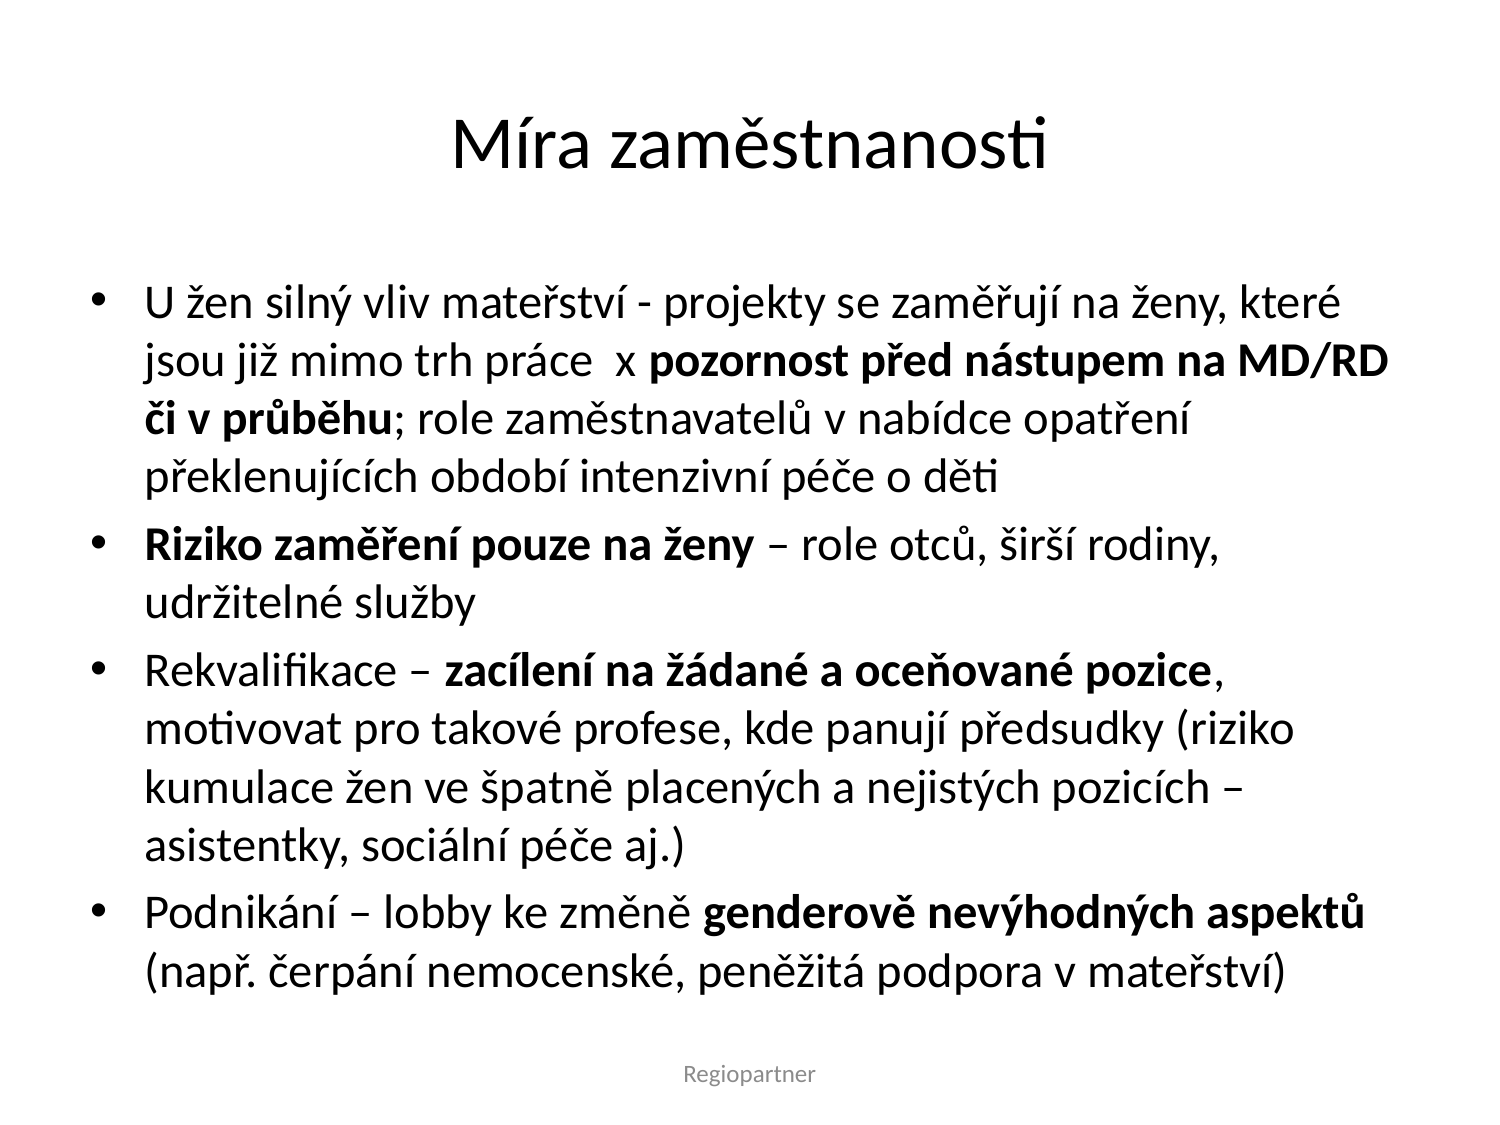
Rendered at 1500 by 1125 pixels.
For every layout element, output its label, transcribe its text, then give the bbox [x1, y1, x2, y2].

footer Regiopartner [512, 1042, 988, 1103]
list U žen silný vliv mateřství - projekty se zaměřují na ženy, které jsou již mimo trh práce x pozornost před nástupem na MD/RD či v průběhu; role zaměstnavatelů v nabídce opatření překlenujících období intenzivní péče o děti Riziko zaměření pouze na ženy – role otců, širší rodiny, udržitelné služby Rekvalifikace – zacílení na žádané a oceňované pozice, motivovat pro takové profese, kde panují předsudky (riziko kumulace žen ve špatně placených a nejistých pozicích – asistentky, sociální péče aj.) Podnikání – lobby ke změně genderově nevýhodných aspektů (např. čerpání nemocenské, peněžitá podpora v mateřství) [75, 262, 1425, 1005]
title Míra zaměstnanosti [75, 45, 1425, 233]
